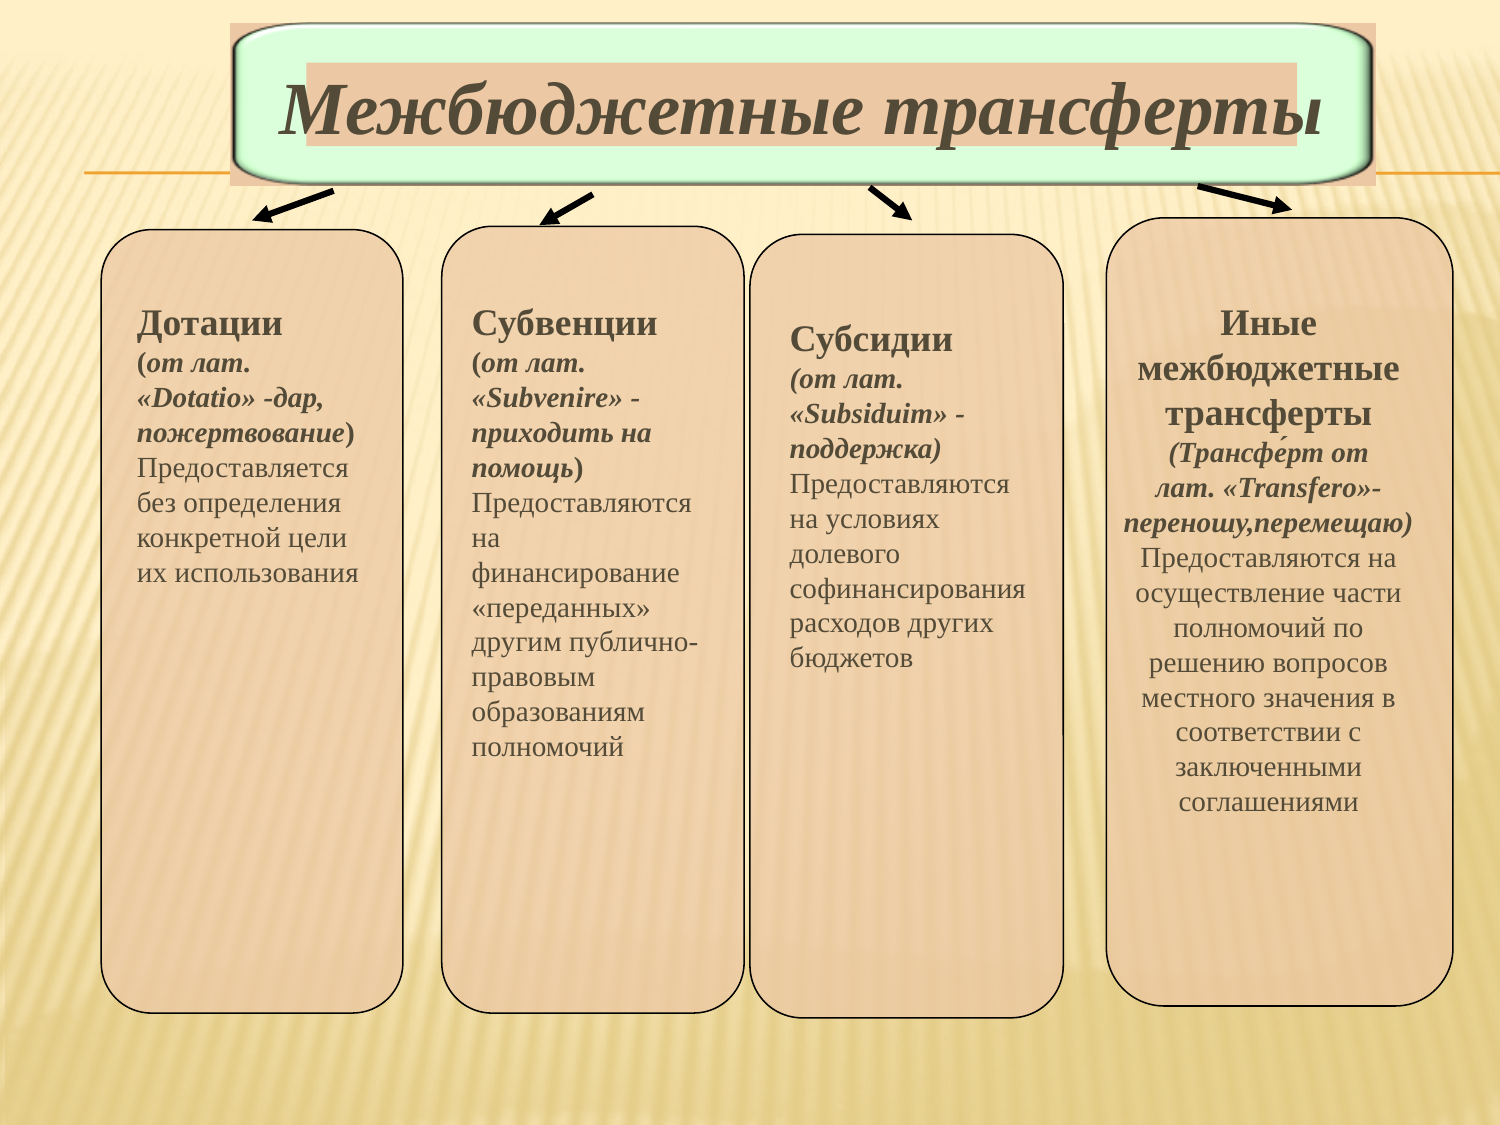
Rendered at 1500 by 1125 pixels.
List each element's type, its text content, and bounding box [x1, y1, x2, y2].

text_box Субвенции (от лат. «Subvenire» - приходить на помощь) Предоставляются на финансирование «переданных» другим публично-правовым образованиям полномочий [456, 290, 729, 770]
text_box [890, 204, 913, 221]
text_box [1268, 204, 1293, 213]
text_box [229, 22, 1377, 187]
text_box [112, 231, 431, 270]
text_box [101, 248, 403, 1014]
list [17, 31, 1460, 1094]
text_box [1106, 217, 1453, 1007]
text_box Субсидии (от лат. «Subsiduim» - поддержка) Предоставляются на условиях долевого софинансирования расходов других бюджетов [774, 306, 1059, 682]
text_box [539, 204, 577, 226]
text_box [252, 204, 298, 222]
text_box Дотации (от лат. «Dotatio» -дар, пожертвование) Предоставляется без определения конкретной цели их использования [122, 290, 382, 596]
text_box [749, 234, 1064, 1018]
text_box [441, 226, 745, 1014]
text_box Иные межбюджетные трансферты (Трансфе́рт от лат. «Transfero»-переношу,перемещаю) Предоставляются на осуществление части полномочий по решению вопросов местного значения в соответствии с заключенными соглашениями [1106, 290, 1431, 826]
